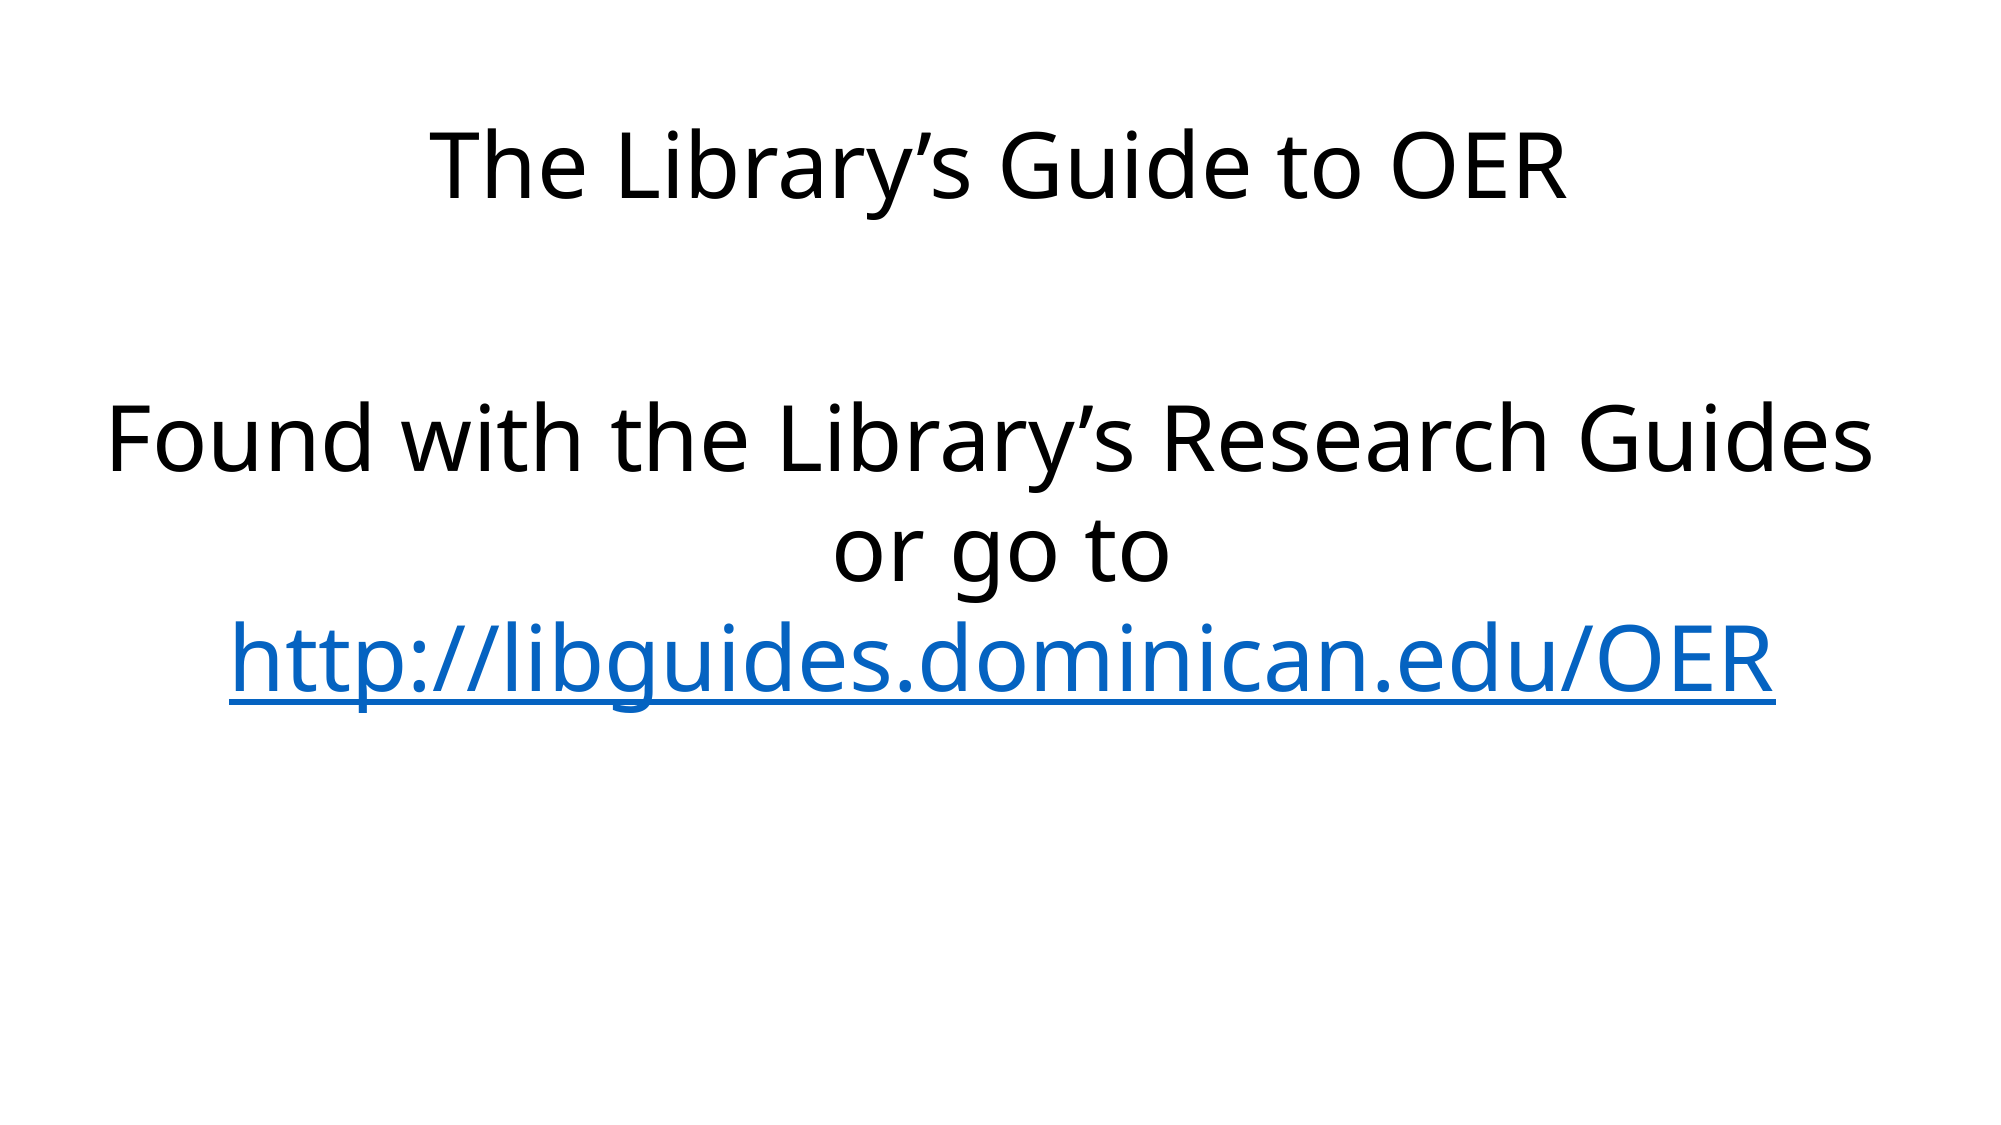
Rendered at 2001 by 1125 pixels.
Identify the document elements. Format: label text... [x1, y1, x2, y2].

title The Library’s Guide to OER [137, 59, 1863, 278]
text_box Found with the Library’s Research Guides or go to http://libguides.dominican.edu/OER [52, 372, 1953, 733]
